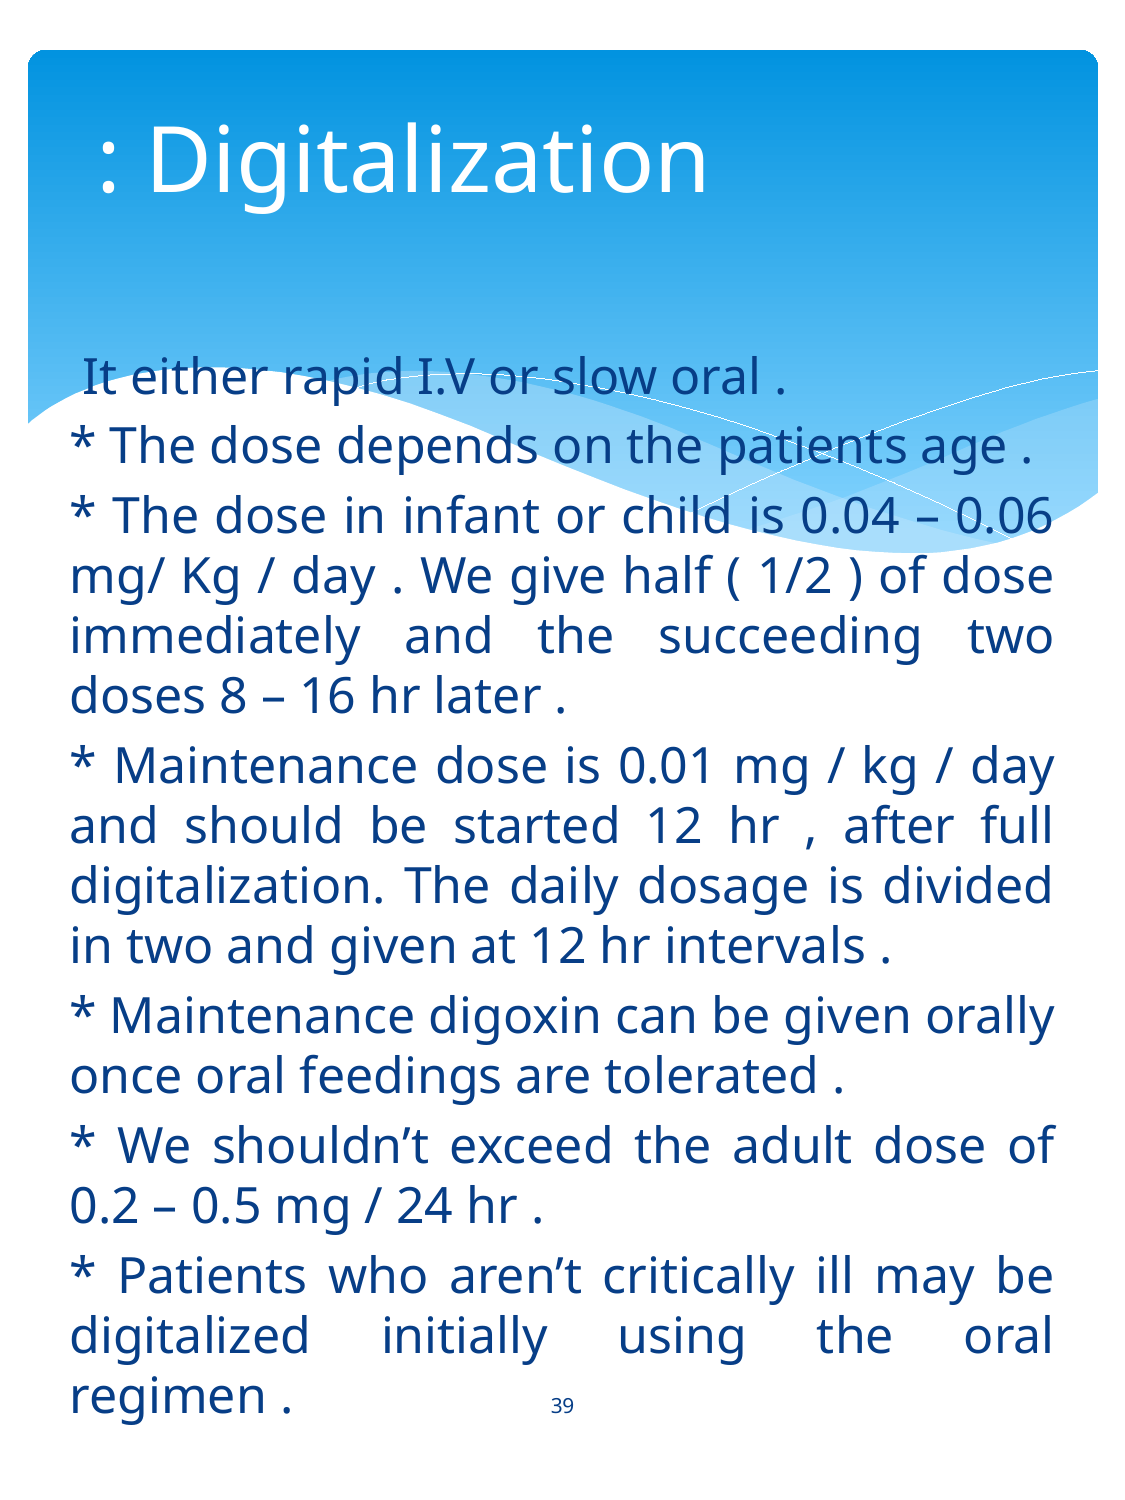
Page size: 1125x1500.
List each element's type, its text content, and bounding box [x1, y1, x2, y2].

list It either rapid I.V or slow oral . * The dose depends on the patients age . * The dose in infant or child is 0.04 – 0.06 mg/ Kg / day . We give half ( 1/2 ) of dose immediately and the succeeding two doses 8 – 16 hr later . * Maintenance dose is 0.01 mg / kg / day and should be started 12 hr , after full digitalization. The daily dosage is divided in two and given at 12 hr intervals . * Maintenance digoxin can be given orally once oral feedings are tolerated . * We shouldn’t exceed the adult dose of 0.2 – 0.5 mg / 24 hr . * Patients who aren’t critically ill may be digitalized initially using the oral regimen . [54, 336, 1071, 1388]
title Digitalization : [56, 73, 1069, 348]
slide_number 39 [491, 1367, 634, 1447]
